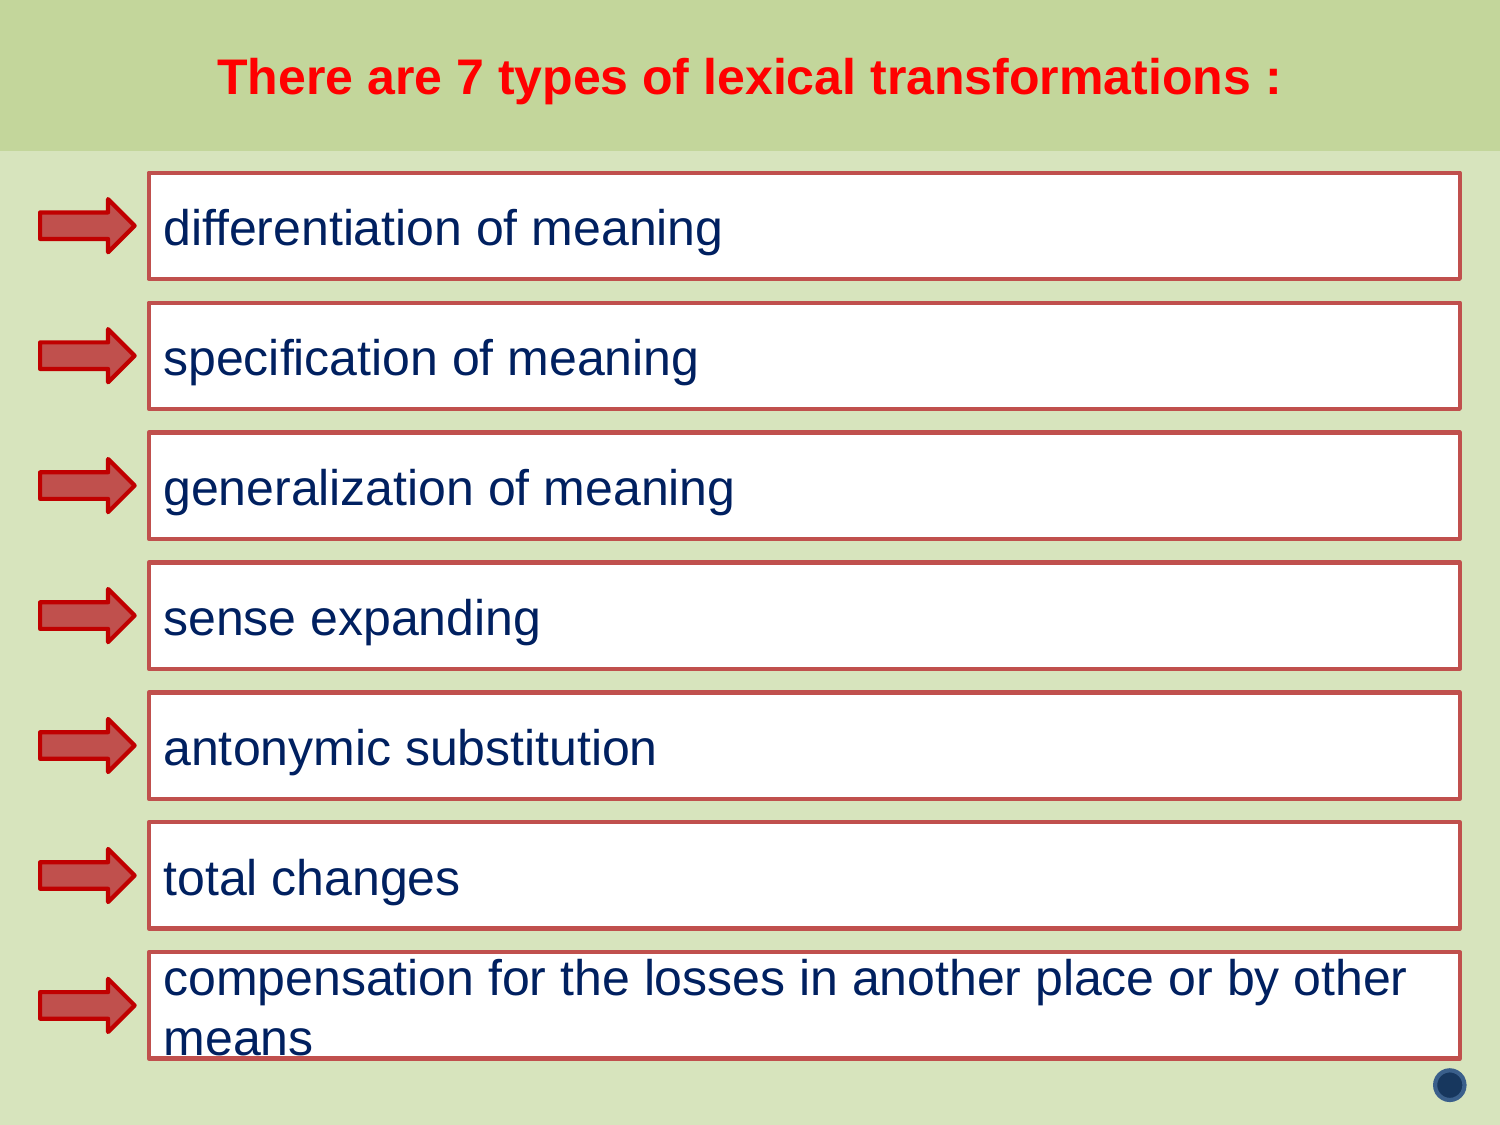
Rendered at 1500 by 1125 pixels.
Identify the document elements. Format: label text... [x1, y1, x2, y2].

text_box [39, 302, 1461, 410]
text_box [39, 822, 1461, 929]
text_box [39, 562, 1461, 669]
text_box [1433, 1068, 1467, 1103]
text_box There are 7 types of lexical transformations : [0, 0, 1500, 151]
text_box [39, 952, 1461, 1059]
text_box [39, 692, 1461, 799]
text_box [39, 432, 1461, 540]
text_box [39, 172, 1461, 280]
